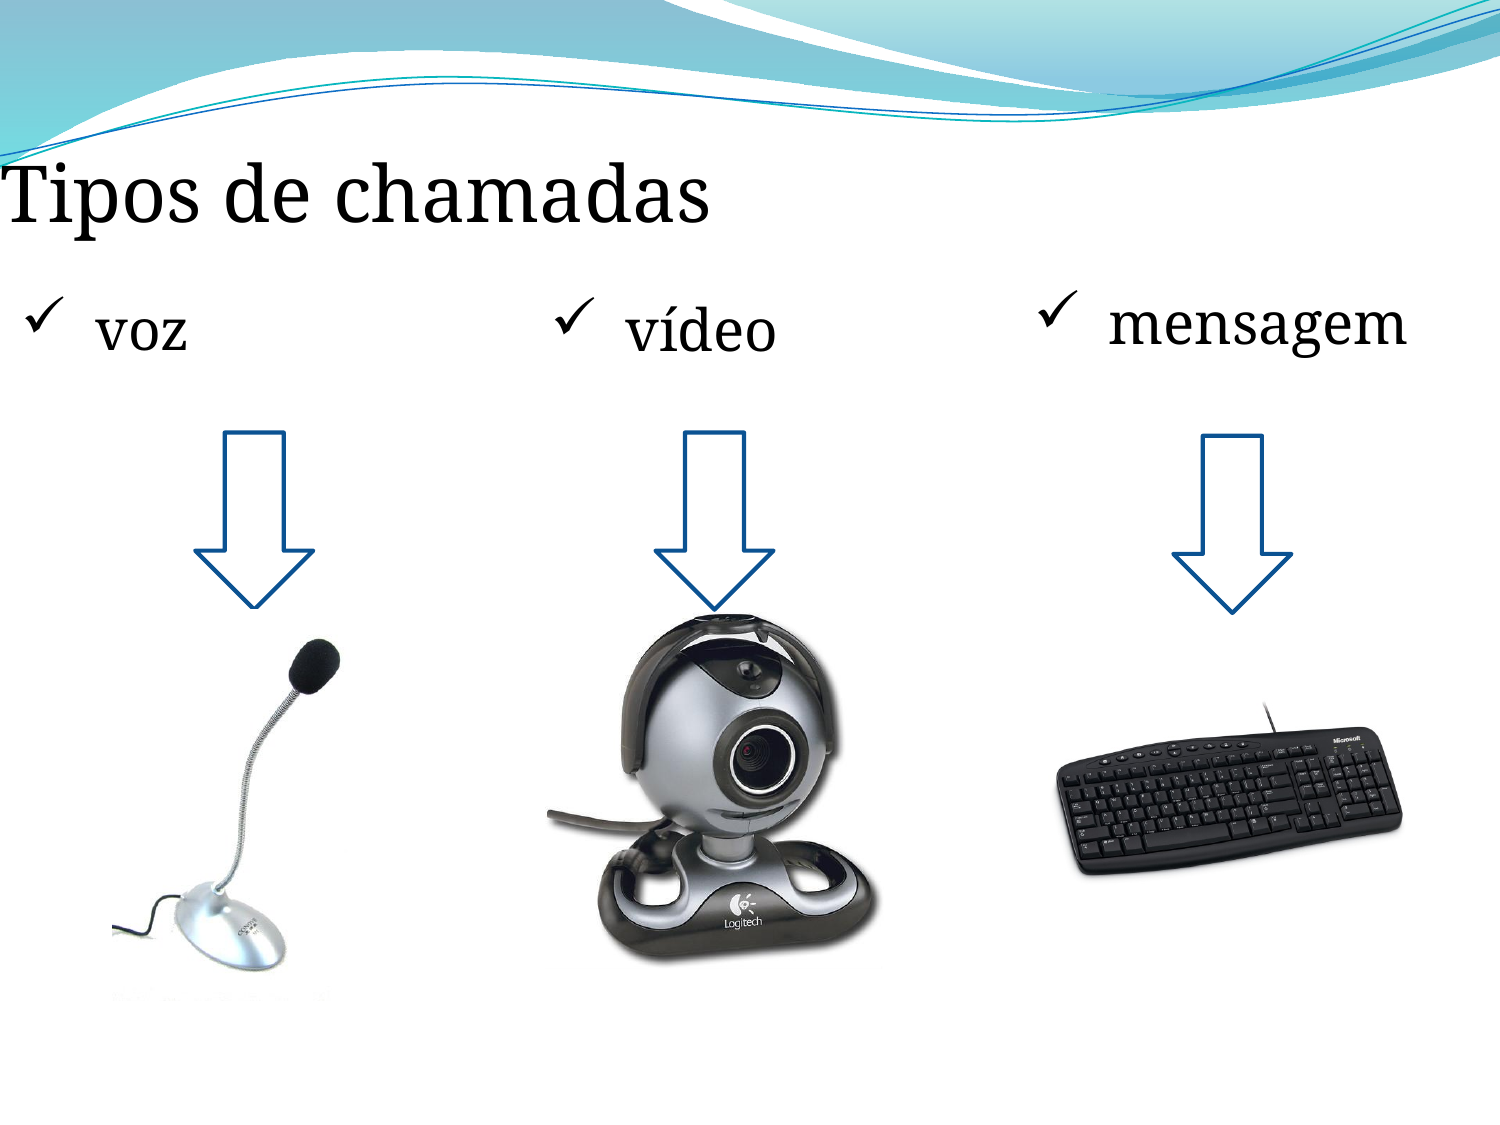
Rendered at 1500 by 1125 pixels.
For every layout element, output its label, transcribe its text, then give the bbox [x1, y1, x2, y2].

picture [1037, 681, 1428, 900]
picture [111, 609, 397, 1001]
text_box mensagem [1033, 278, 1500, 362]
text_box voz [20, 286, 255, 362]
picture [544, 612, 885, 969]
text_box [193, 430, 316, 608]
text_box Tipos de chamadas [0, 90, 715, 284]
text_box [653, 430, 776, 612]
text_box vídeo [550, 286, 884, 362]
text_box [1171, 433, 1294, 616]
